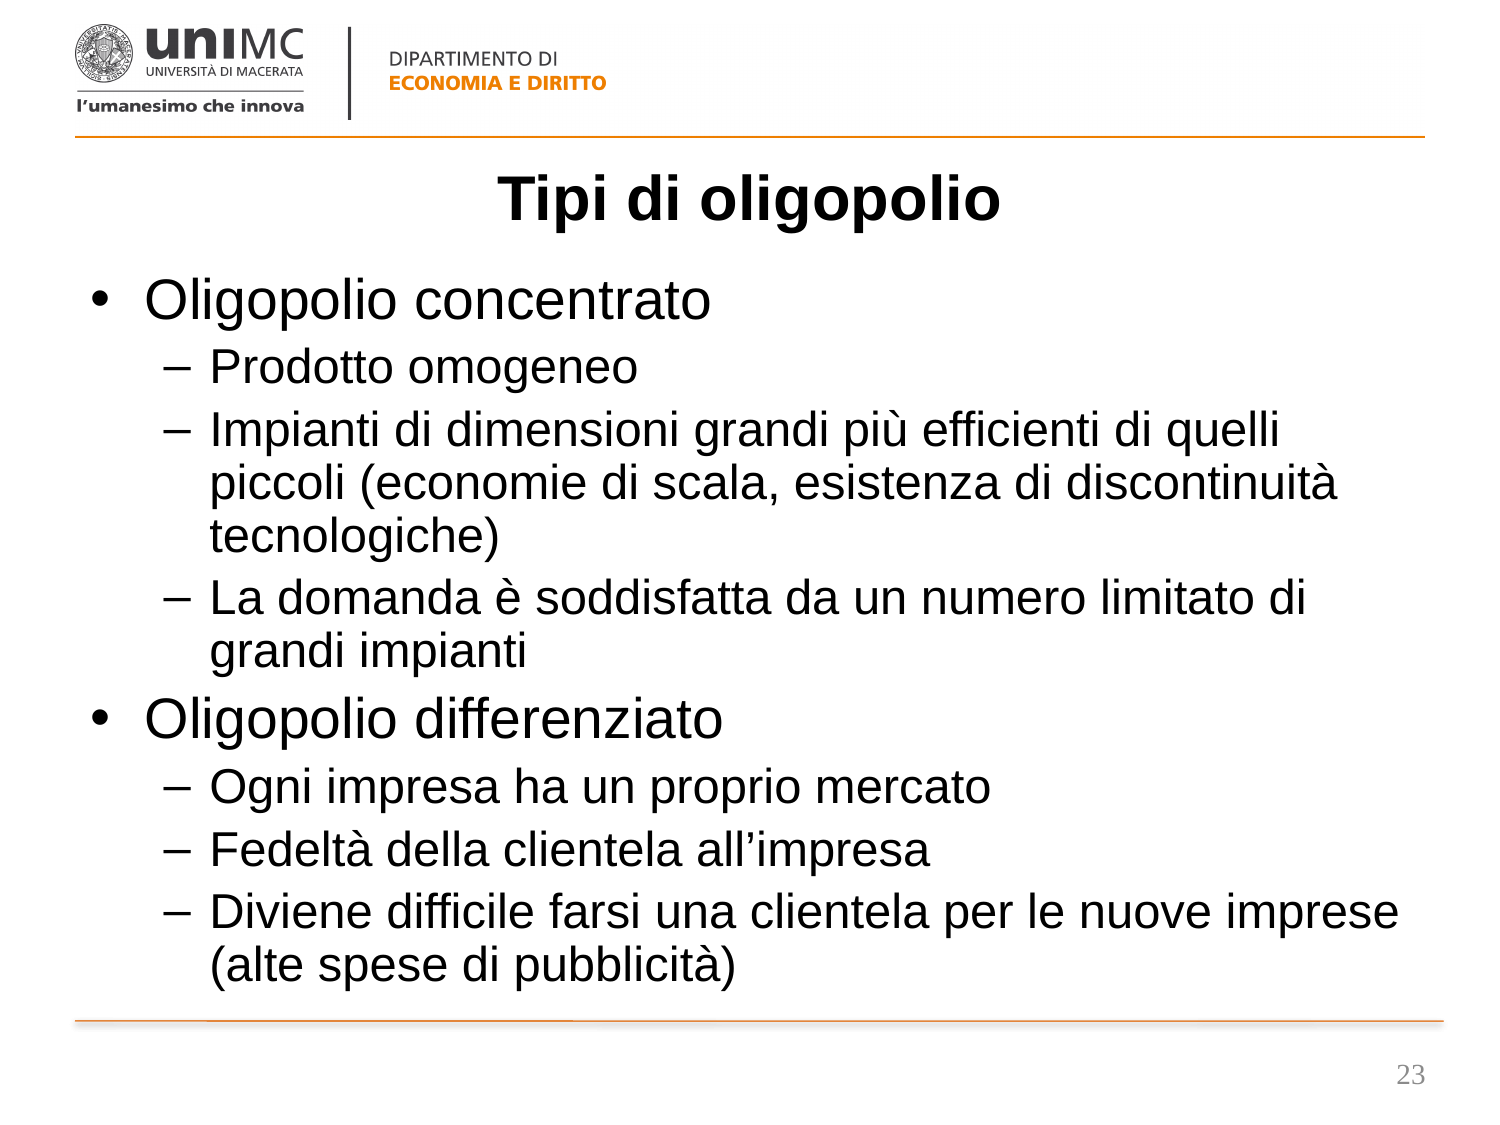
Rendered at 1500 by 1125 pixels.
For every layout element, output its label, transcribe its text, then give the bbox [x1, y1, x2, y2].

list Oligopolio concentrato Prodotto omogeneo Impianti di dimensioni grandi più efficienti di quelli piccoli (economie di scala, esistenza di discontinuità tecnologiche) La domanda è soddisfatta da un numero limitato di grandi impianti Oligopolio differenziato Ogni impresa ha un proprio mercato Fedeltà della clientela all’impresa Diviene difficile farsi una clientela per le nuove imprese (alte spese di pubblicità) [75, 262, 1425, 1005]
title Tipi di oligopolio [75, 149, 1425, 241]
slide_number 23 [1091, 1042, 1442, 1103]
picture [75, 24, 1425, 138]
